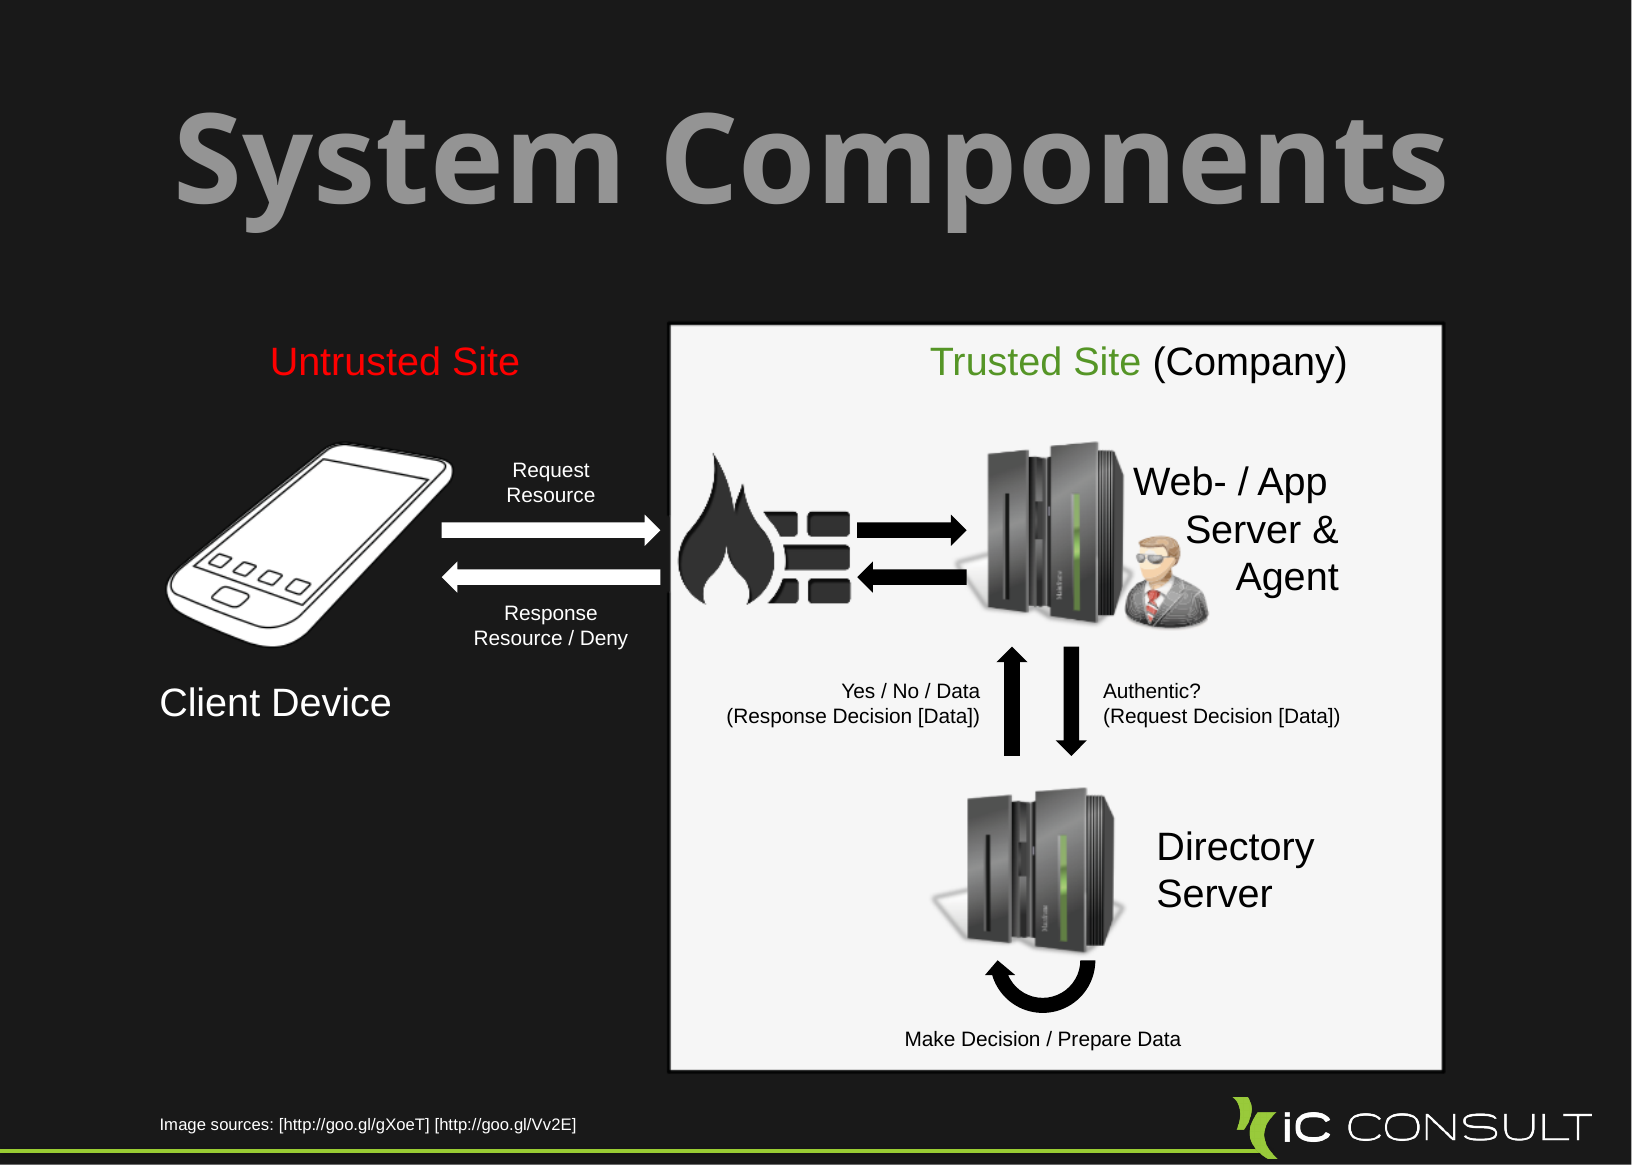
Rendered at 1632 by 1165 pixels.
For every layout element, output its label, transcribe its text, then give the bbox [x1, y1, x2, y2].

picture [142, 294, 1482, 1108]
title System Components [78, 66, 1547, 242]
text_box Image sources: [http://goo.gl/gXoeT] [http://goo.gl/Vv2E] [144, 1116, 593, 1142]
